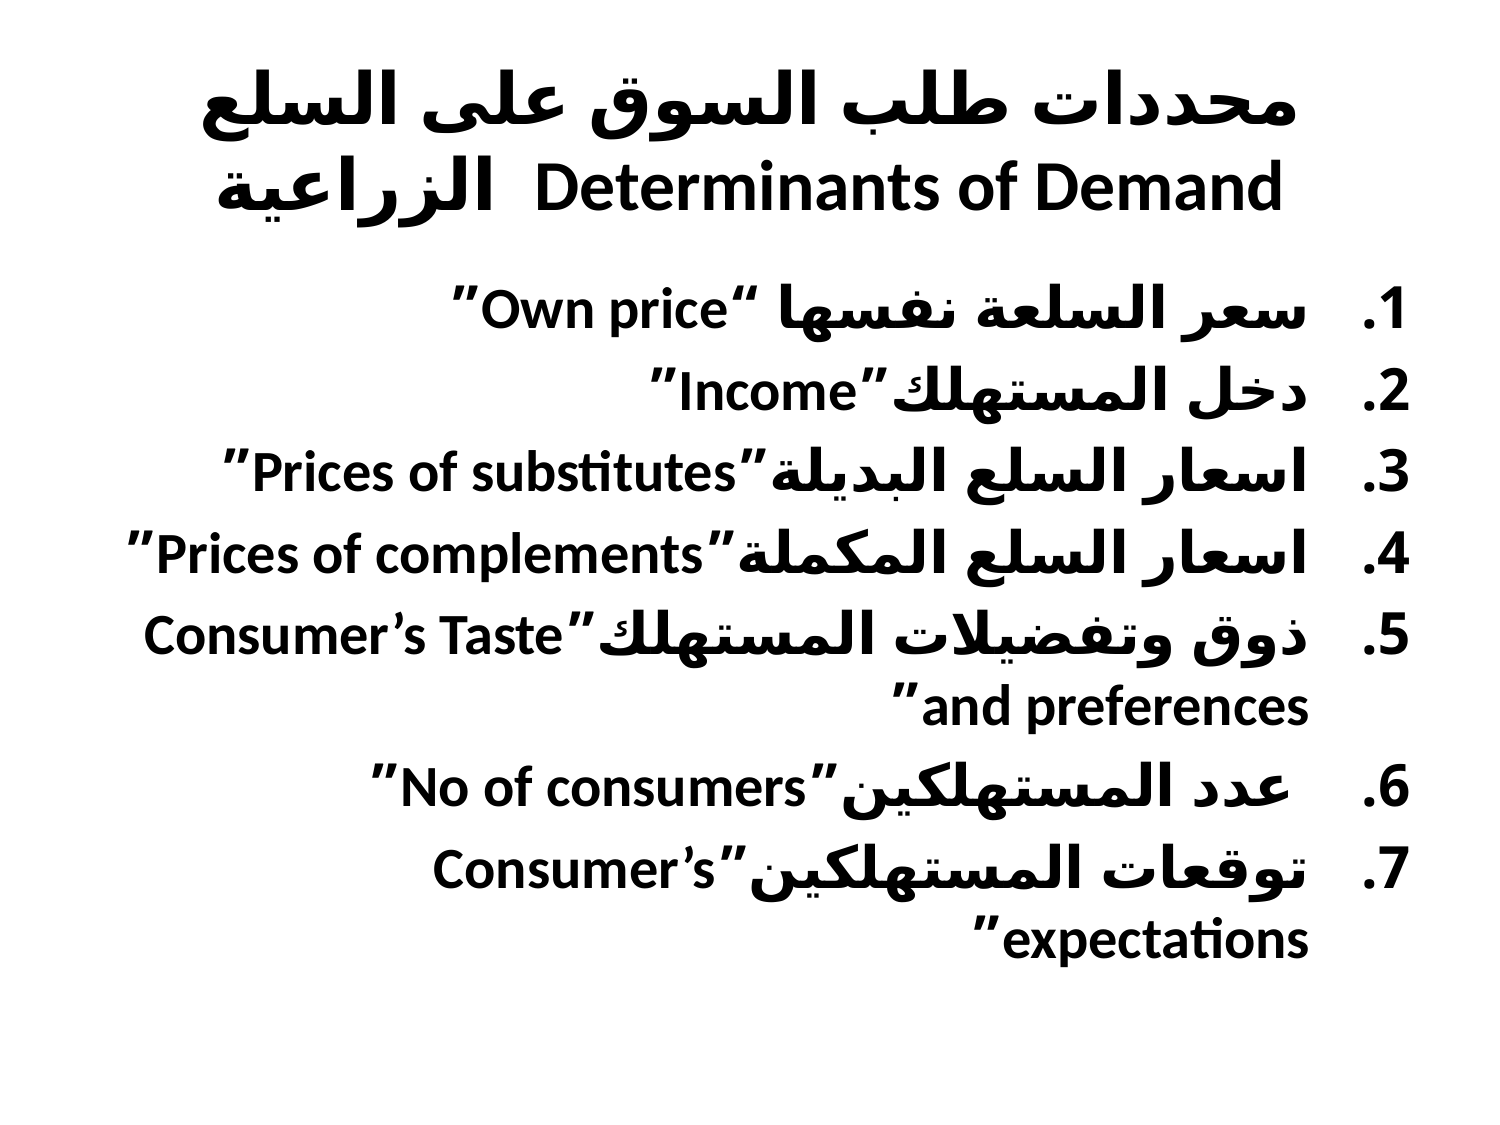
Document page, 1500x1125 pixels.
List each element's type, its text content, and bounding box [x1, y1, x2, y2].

list سعر السلعة نفسها “Own price” دخل المستهلك”Income” اسعار السلع البديلة”Prices of substitutes” اسعار السلع المكملة”Prices of complements” ذوق وتفضيلات المستهلك”Consumer’s Taste and preferences” عدد المستهلكين”No of consumers” توقعات المستهلكين”Consumer’s expectations” [75, 262, 1425, 1005]
title محددات طلب السوق على السلع الزراعية Determinants of Demand [75, 45, 1425, 233]
